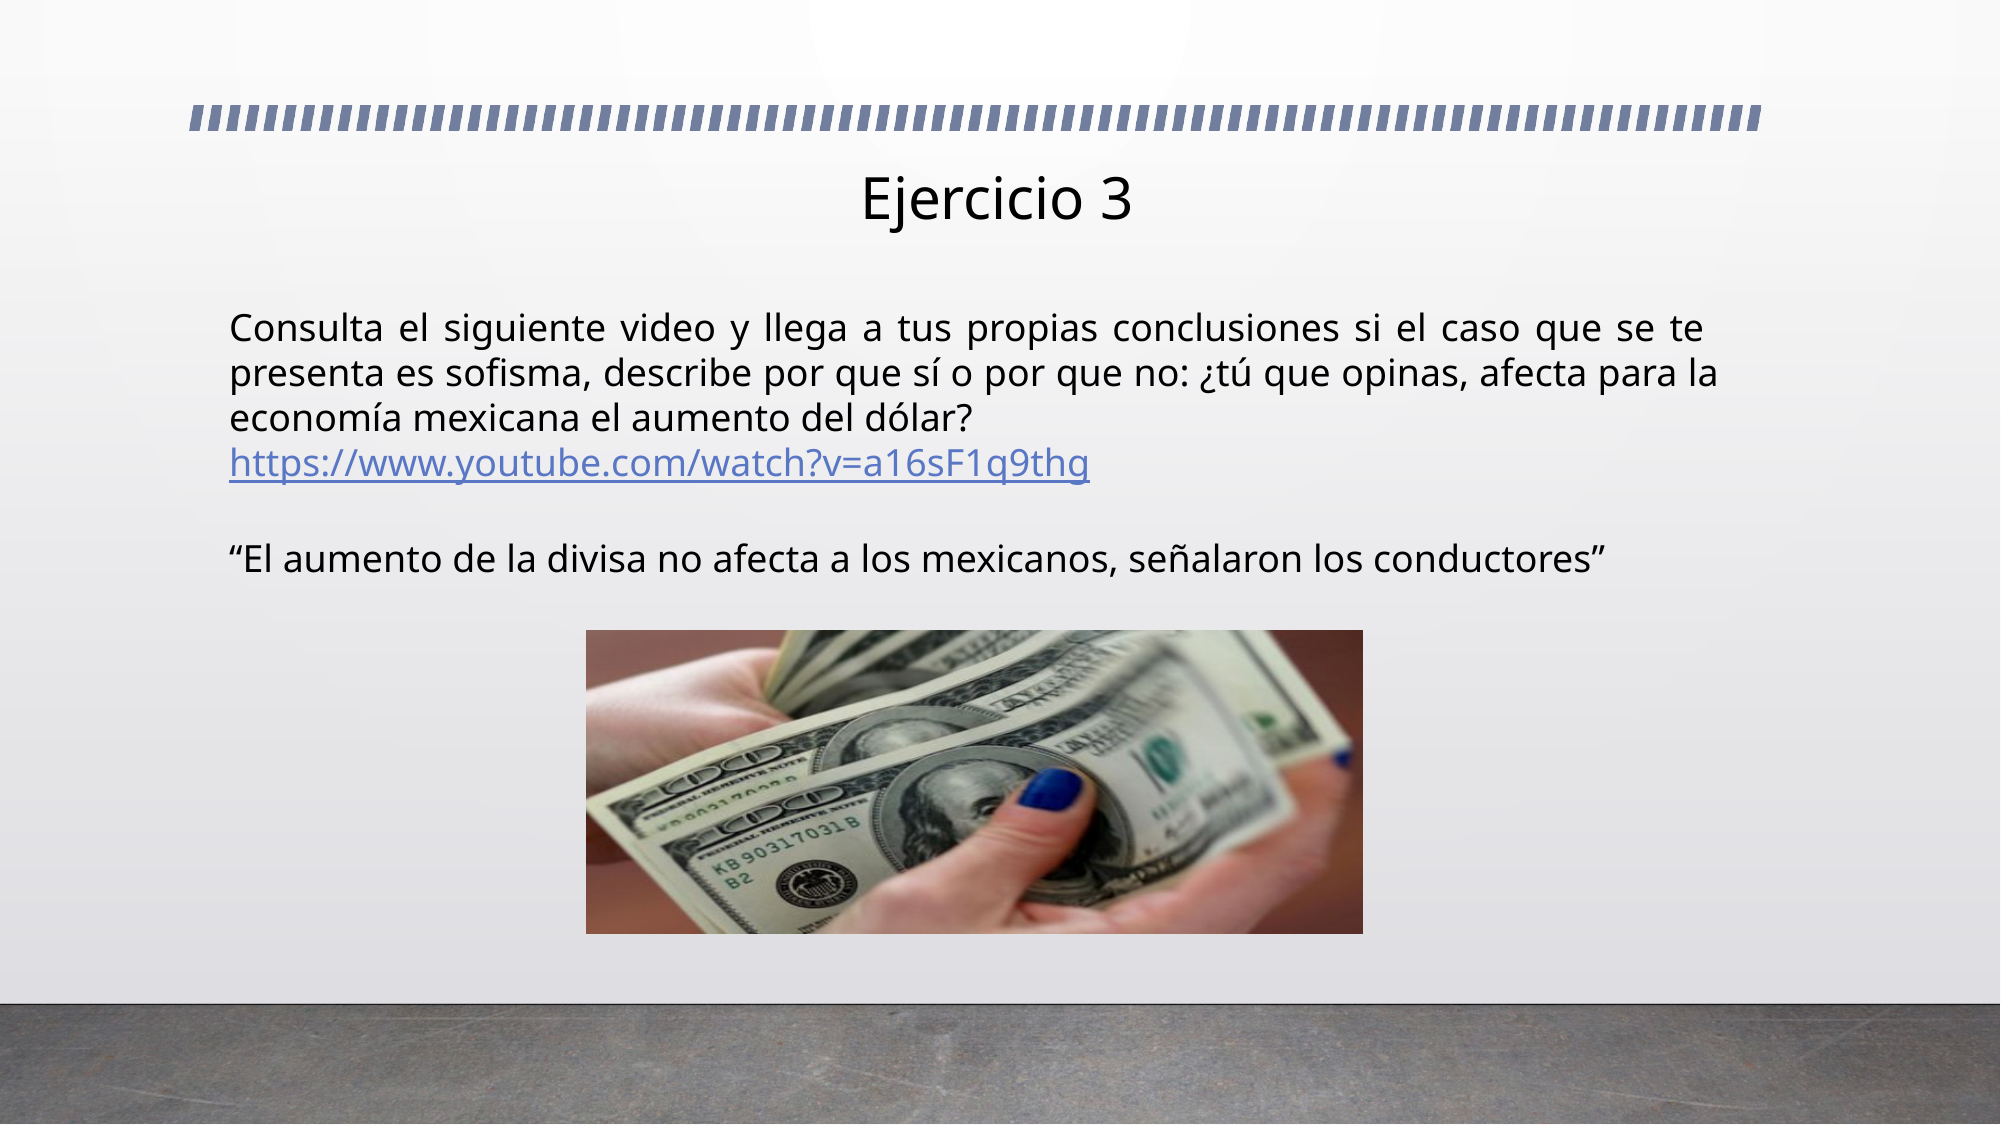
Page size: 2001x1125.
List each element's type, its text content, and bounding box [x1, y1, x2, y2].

picture [586, 629, 1364, 934]
picture [0, 1004, 2000, 1124]
text_box Ejercicio 3 [738, 153, 1256, 239]
text_box Consulta el siguiente video y llega a tus propias conclusiones si el caso que se te presenta es sofisma, describe por que sí o por que no: ¿tú que opinas, afecta para la economía mexicana el aumento del dólar? https://www.youtube.com/watch?v=a16sF1q9thg “El aumento de la divisa no afecta a los mexicanos, señalaron los conductores” [214, 296, 1735, 633]
